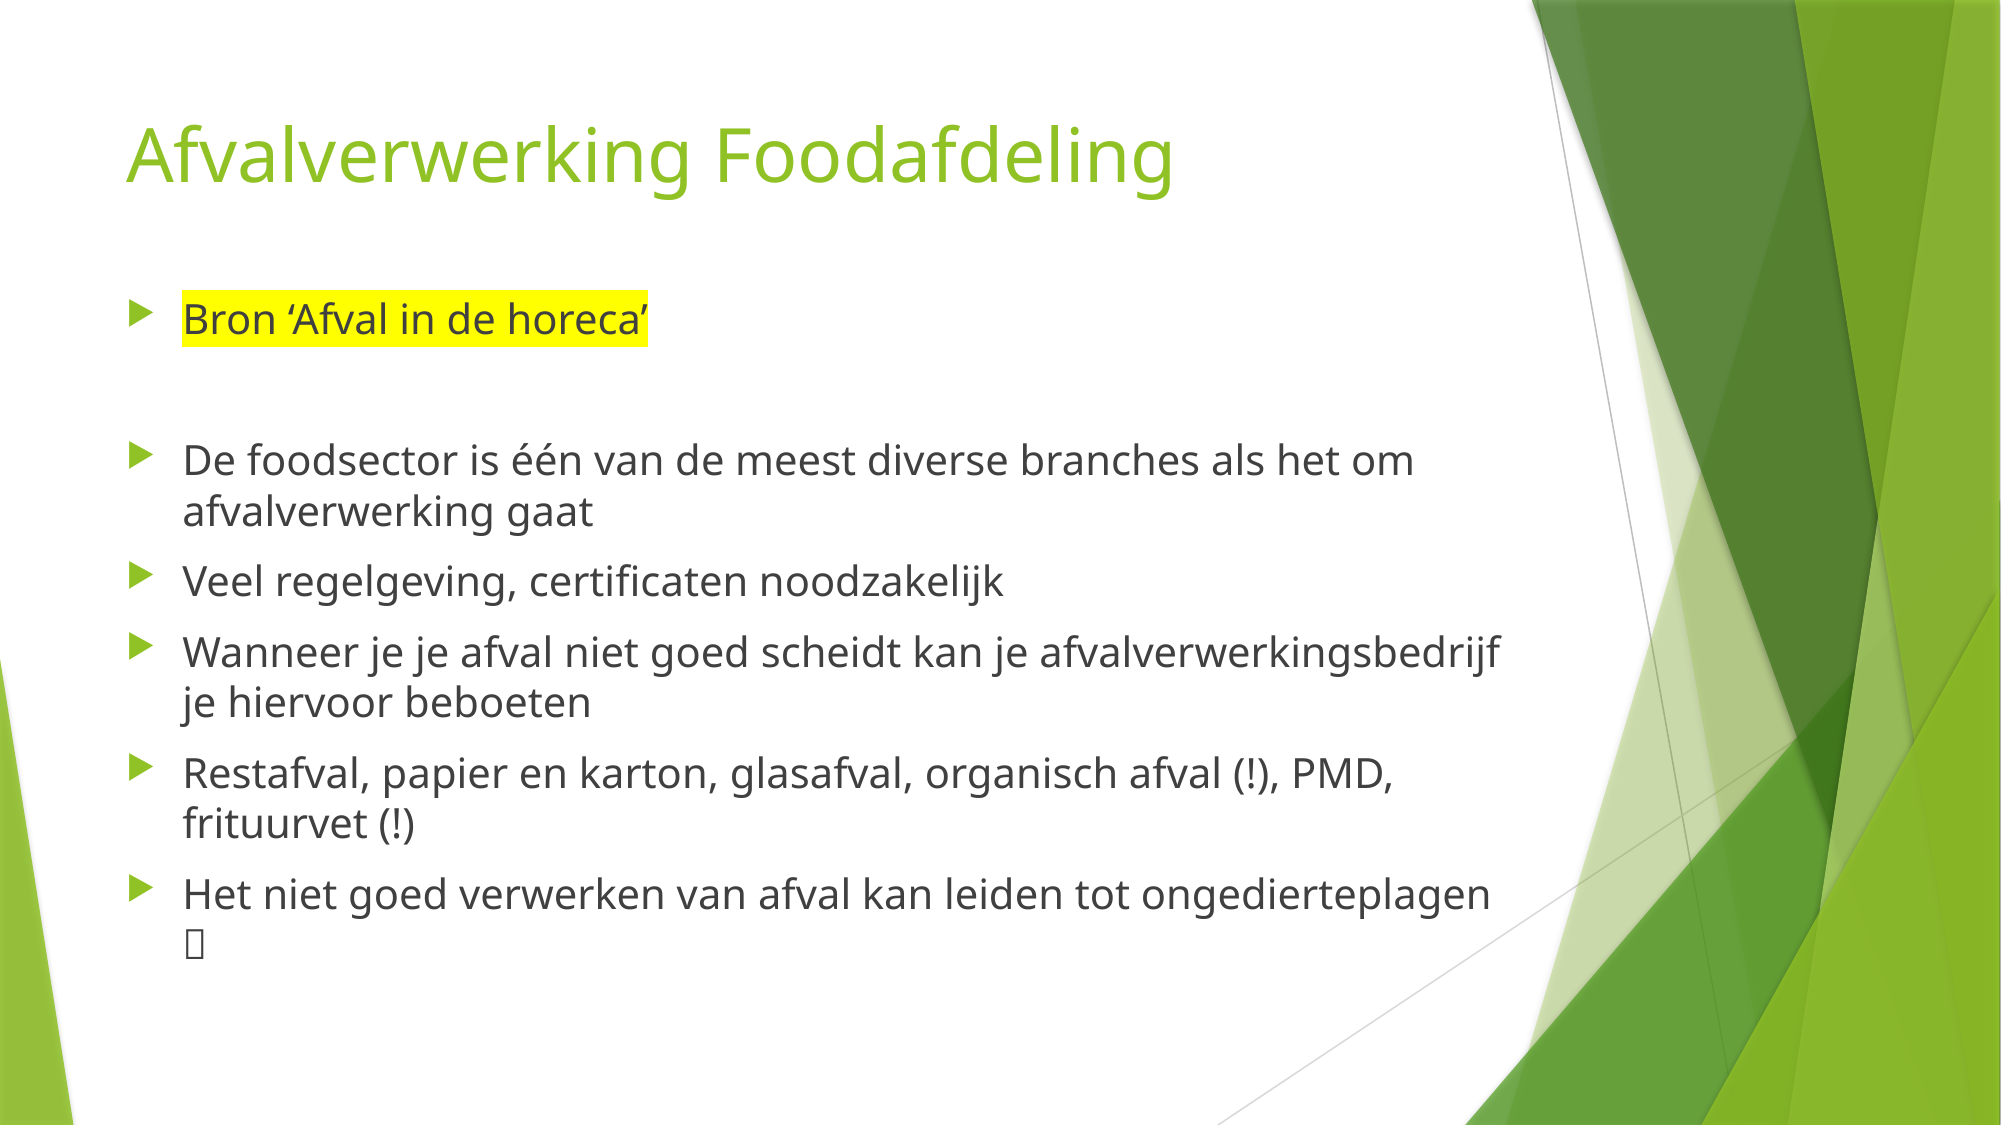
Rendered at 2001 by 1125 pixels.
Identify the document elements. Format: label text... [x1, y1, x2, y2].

title Afvalverwerking Foodafdeling [111, 99, 1522, 285]
list Bron ‘Afval in de horeca’ De foodsector is één van de meest diverse branches als het om afvalverwerking gaat Veel regelgeving, certificaten noodzakelijk Wanneer je je afval niet goed scheidt kan je afvalverwerkingsbedrijf je hiervoor beboeten Restafval, papier en karton, glasafval, organisch afval (!), PMD, frituurvet (!) Het niet goed verwerken van afval kan leiden tot ongedierteplagen  [111, 285, 1522, 992]
